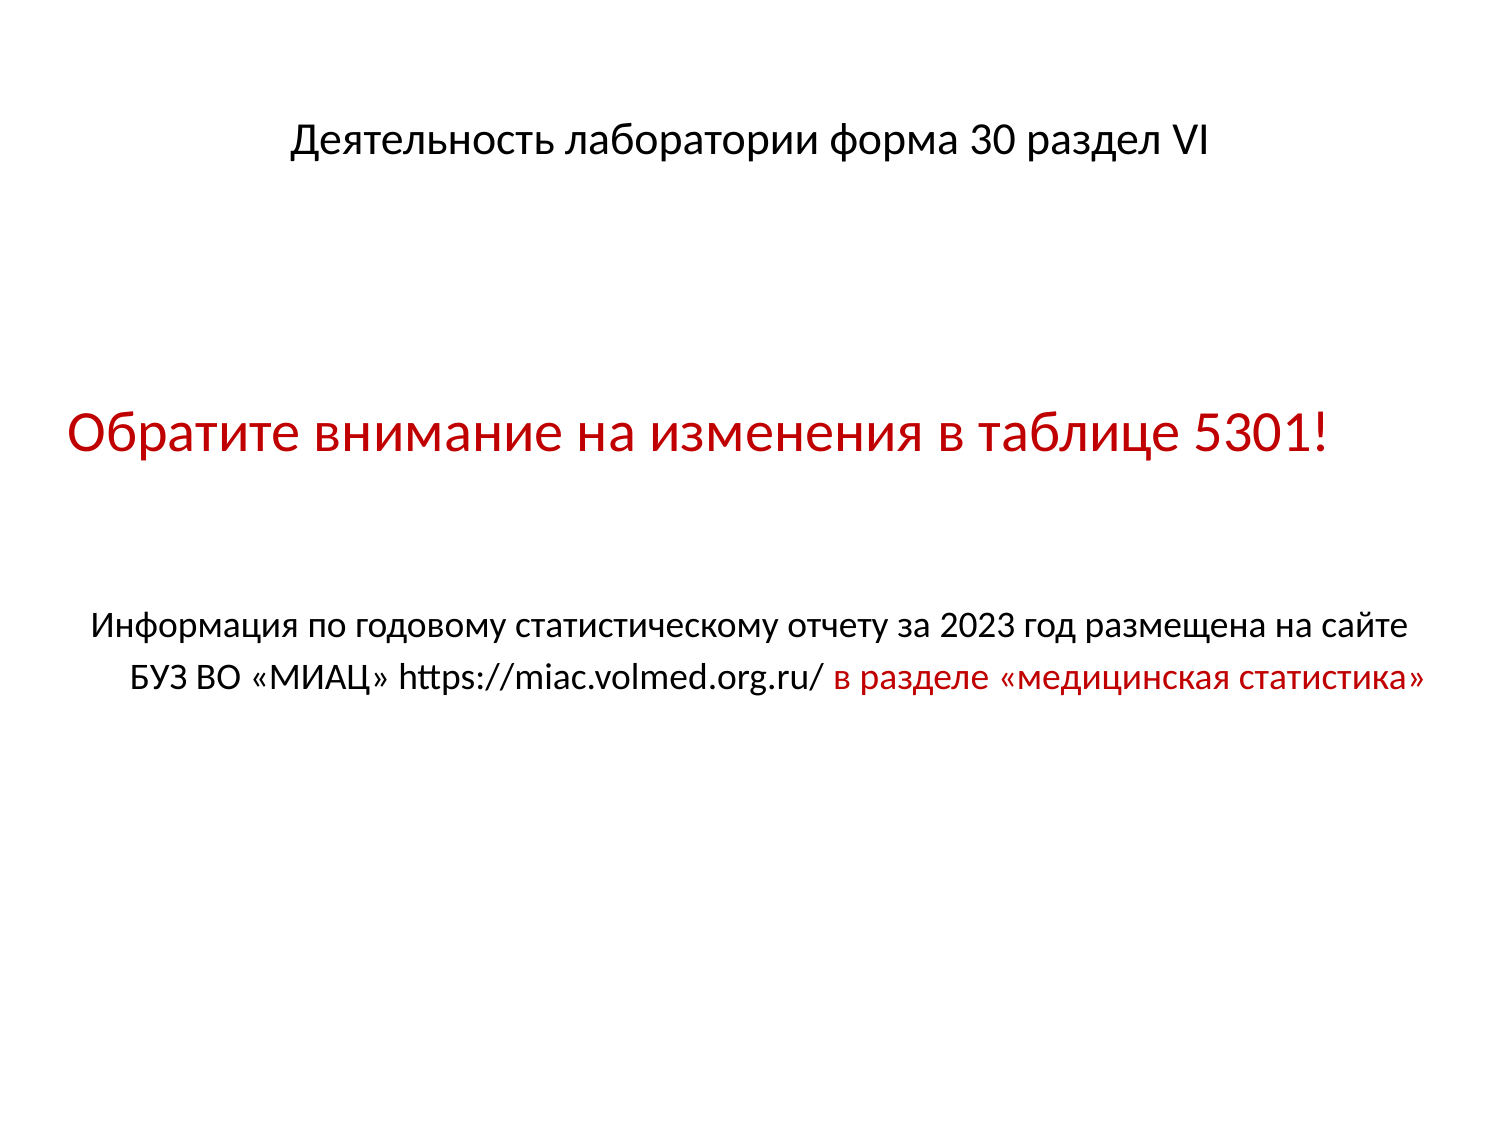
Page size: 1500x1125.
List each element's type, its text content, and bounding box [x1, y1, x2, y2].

text_box Обратите внимание на изменения в таблице 5301! [53, 385, 1447, 471]
text_box Информация по годовому статистическому отчету за 2023 год размещена на сайте БУЗ ВО «МИАЦ» https://miac.volmed.org.ru/ в разделе «медицинская статистика» [53, 586, 1447, 705]
title Деятельность лаборатории форма 30 раздел VI [75, 45, 1425, 233]
